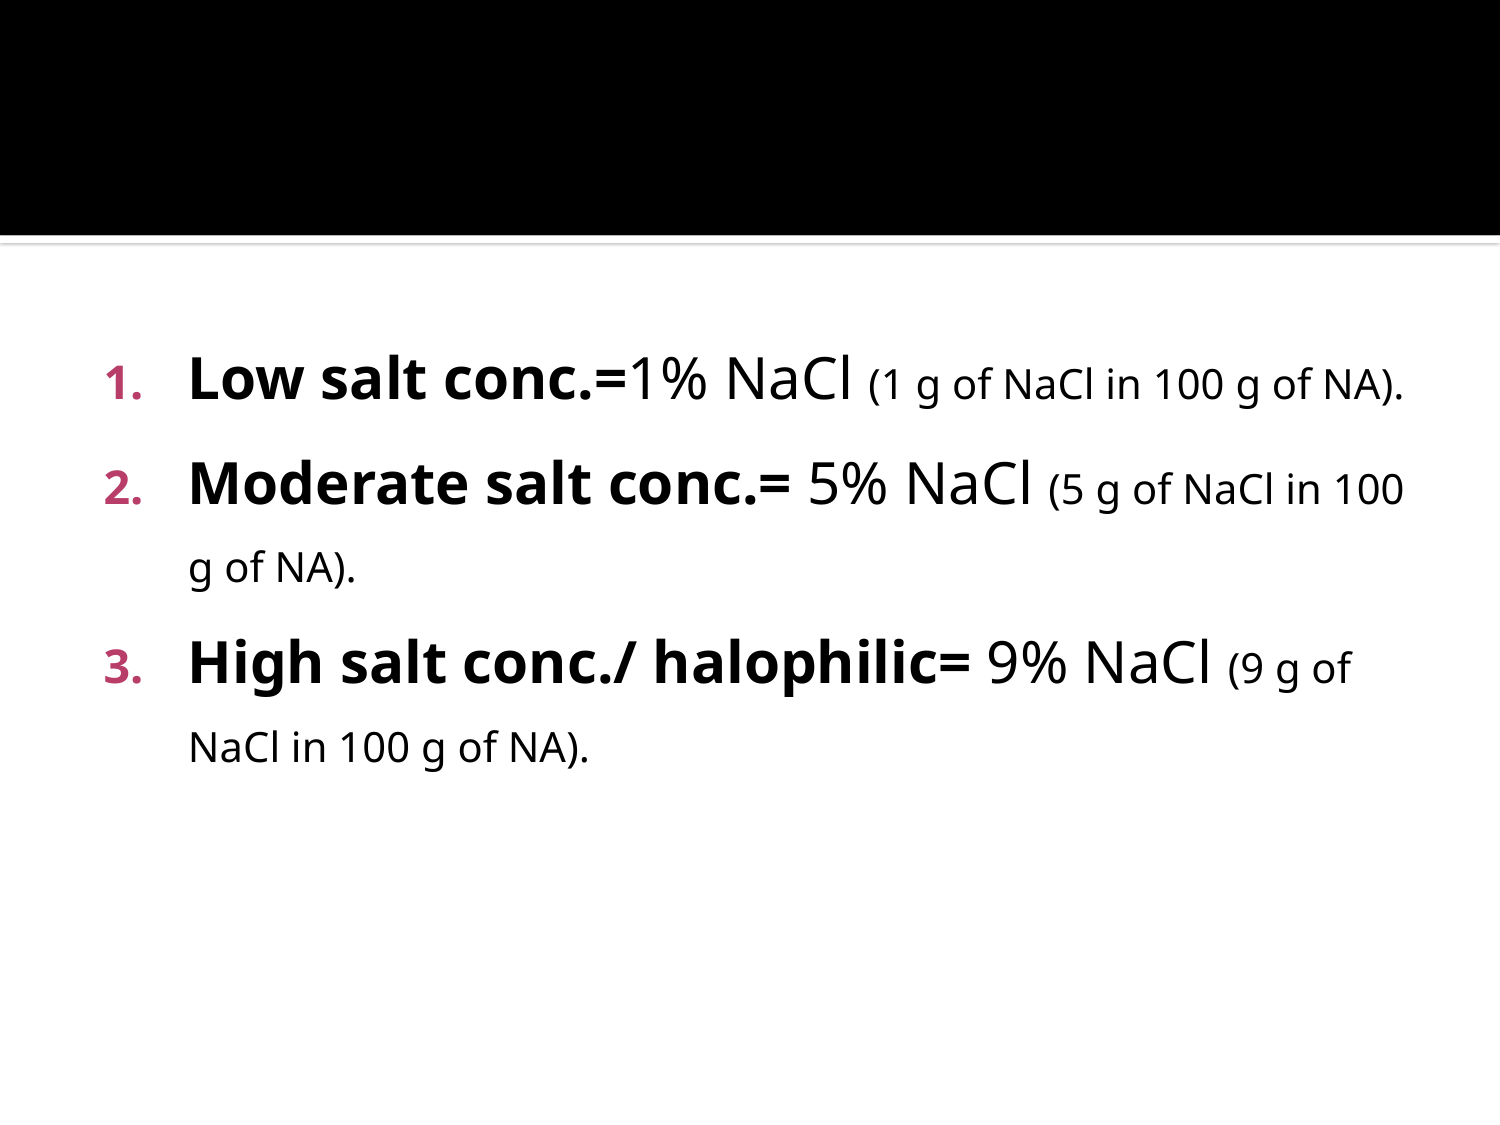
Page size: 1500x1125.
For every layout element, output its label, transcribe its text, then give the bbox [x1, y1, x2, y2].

list Low salt conc.=1% NaCl (1 g of NaCl in 100 g of NA). Moderate salt conc.= 5% NaCl (5 g of NaCl in 100 g of NA). High salt conc./ halophilic= 9% NaCl (9 g of NaCl in 100 g of NA). [75, 291, 1425, 1050]
